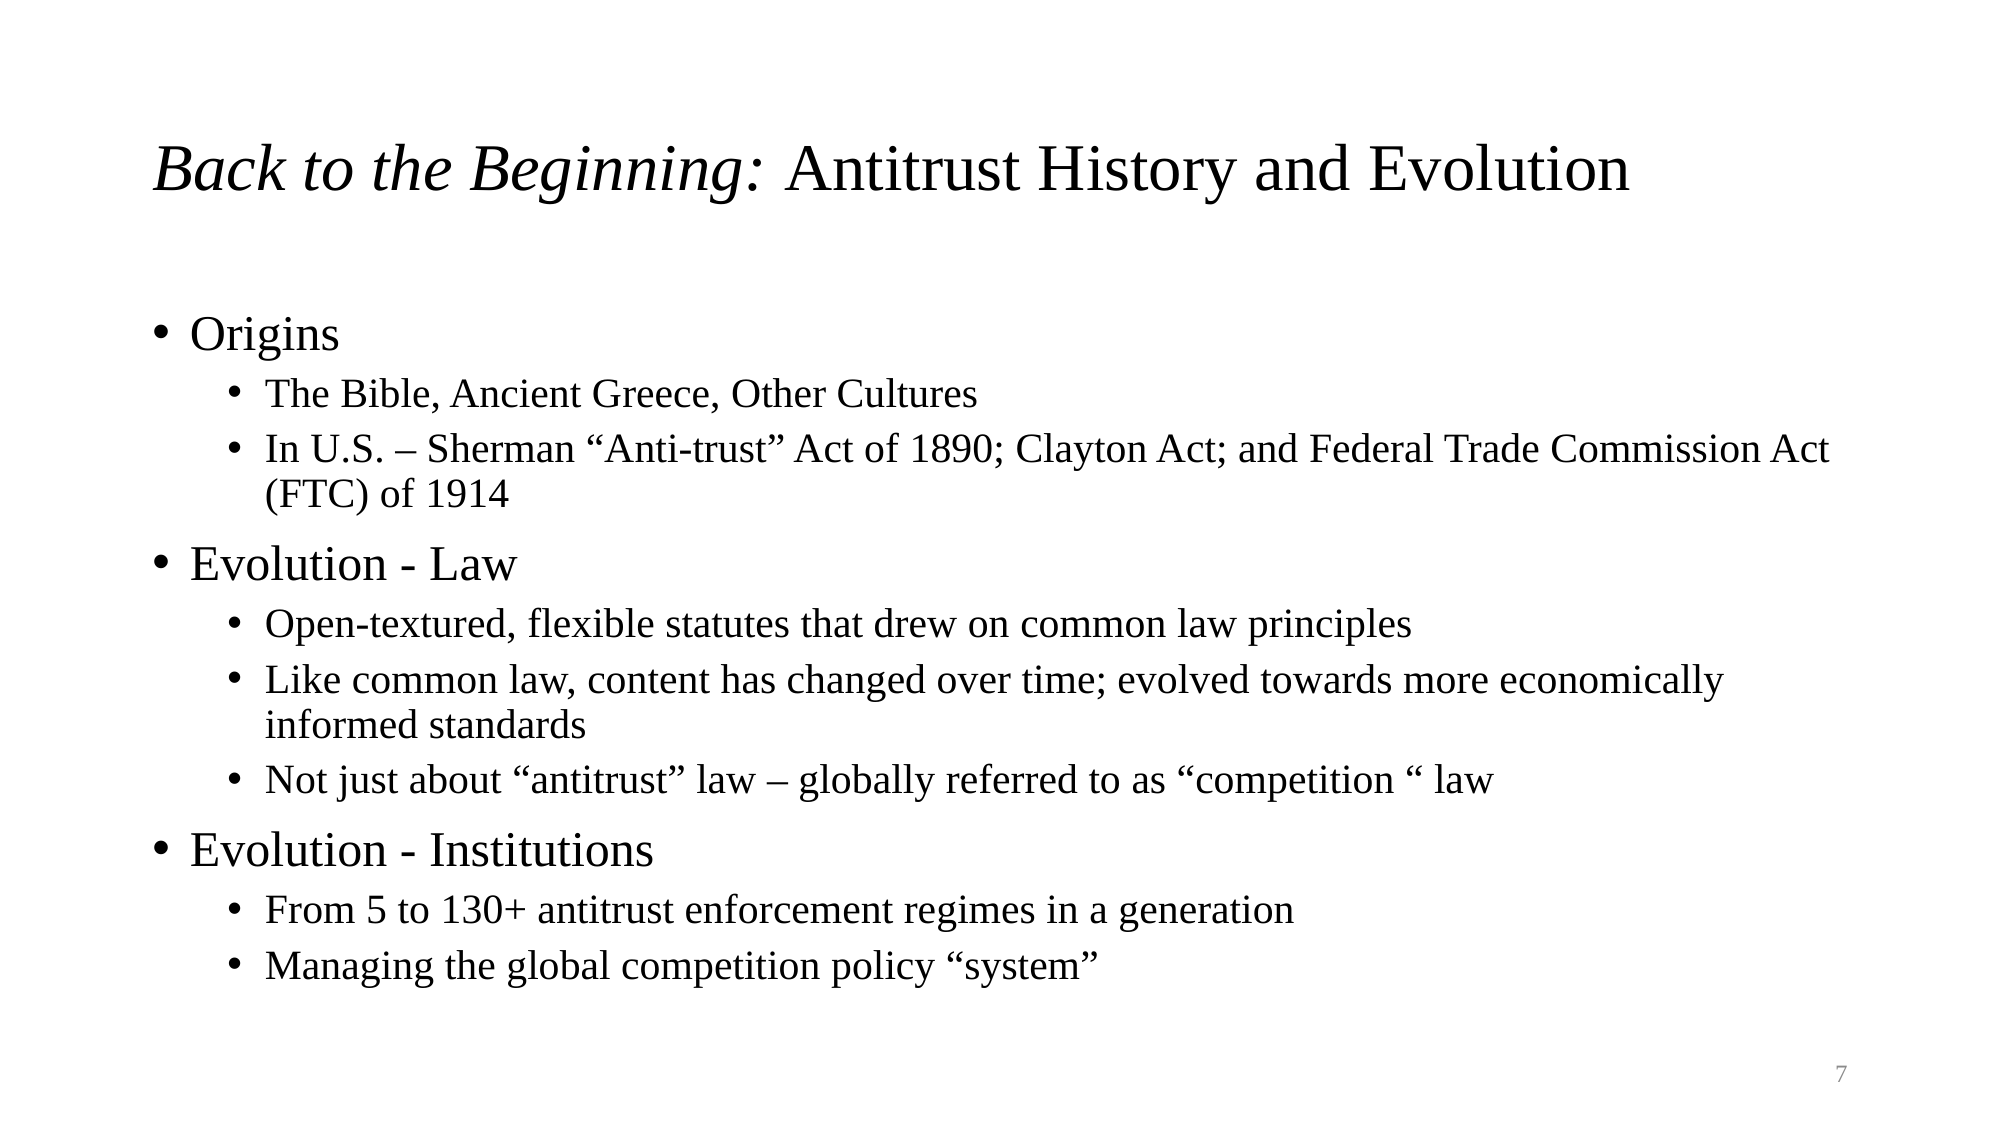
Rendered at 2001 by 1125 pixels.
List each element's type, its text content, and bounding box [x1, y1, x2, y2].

list Origins The Bible, Ancient Greece, Other Cultures In U.S. – Sherman “Anti-trust” Act of 1890; Clayton Act; and Federal Trade Commission Act (FTC) of 1914 Evolution - Law Open-textured, flexible statutes that drew on common law principles Like common law, content has changed over time; evolved towards more economically informed standards Not just about “antitrust” law – globally referred to as “competition “ law Evolution - Institutions From 5 to 130+ antitrust enforcement regimes in a generation Managing the global competition policy “system” [137, 299, 1863, 1014]
slide_number 7 [1412, 1042, 1863, 1103]
title Back to the Beginning: Antitrust History and Evolution [137, 59, 1863, 278]
